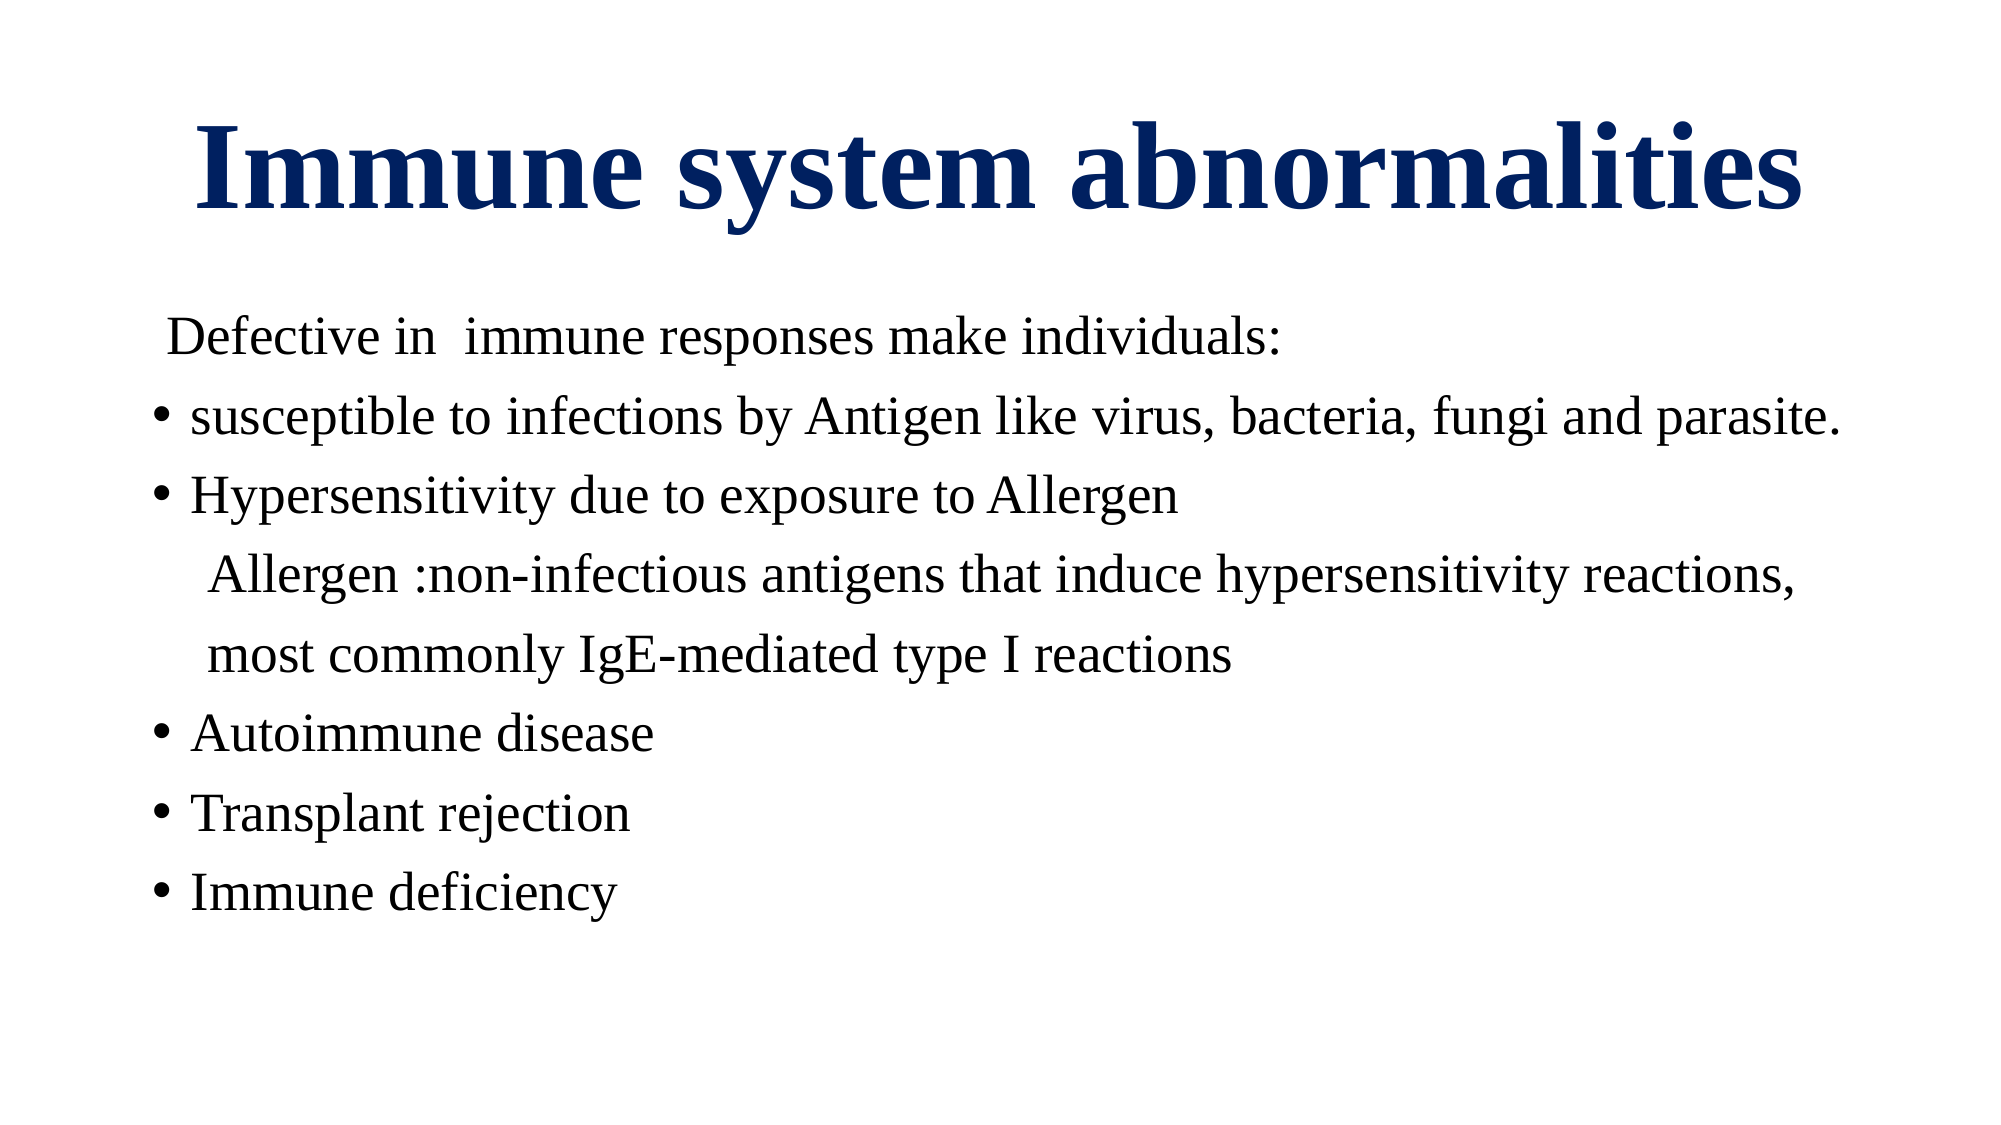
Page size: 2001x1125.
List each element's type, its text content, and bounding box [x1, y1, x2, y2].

list Defective in immune responses make individuals: susceptible to infections by Antigen like virus, bacteria, fungi and parasite. Hypersensitivity due to exposure to Allergen Allergen :non-infectious antigens that induce hypersensitivity reactions, most commonly IgE-mediated type I reactions Autoimmune disease Transplant rejection Immune deficiency [137, 299, 1863, 1014]
title Immune system abnormalities [137, 59, 1863, 278]
